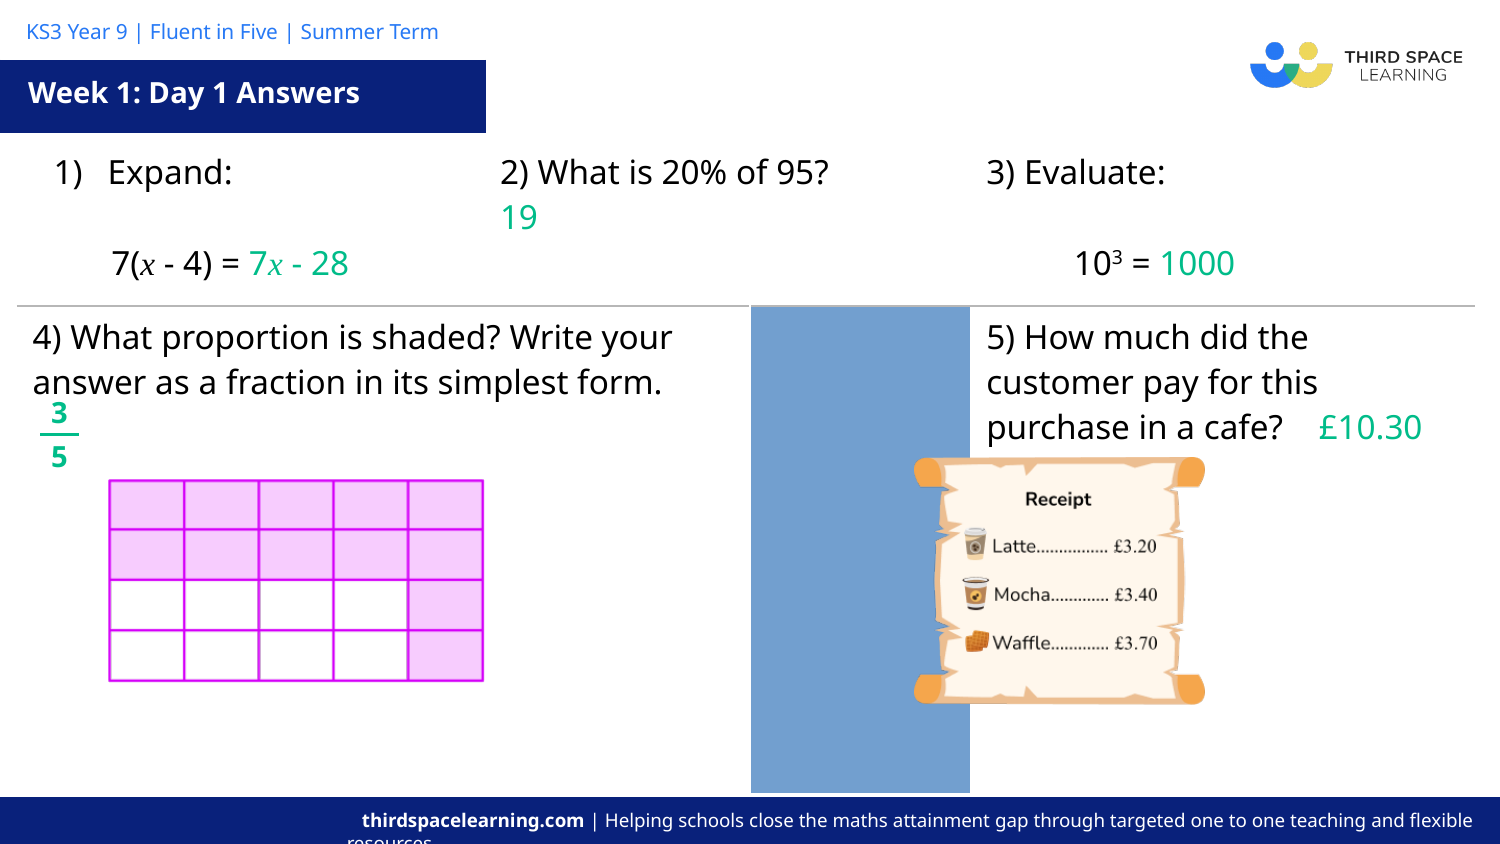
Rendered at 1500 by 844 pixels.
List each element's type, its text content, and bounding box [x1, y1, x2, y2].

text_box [39, 394, 80, 474]
picture [914, 456, 1206, 706]
text_box Week 1: Day 1 Answers [13, 59, 383, 125]
table_cell 4) What proportion is shaded? Write your answer as a fraction in its simplest form. [19, 307, 749, 792]
table_header 3) Evaluate: 103 = 1000 [972, 142, 1474, 305]
table_cell 5) How much did the customer pay for this purchase in a cafe? £10.30 [972, 307, 1474, 792]
picture [1250, 33, 1465, 99]
table_header Expand: 7(x - 4) = 7x - 28 [19, 142, 484, 305]
table_header 2) What is 20% of 95? 19 [486, 142, 970, 305]
picture [108, 479, 486, 684]
